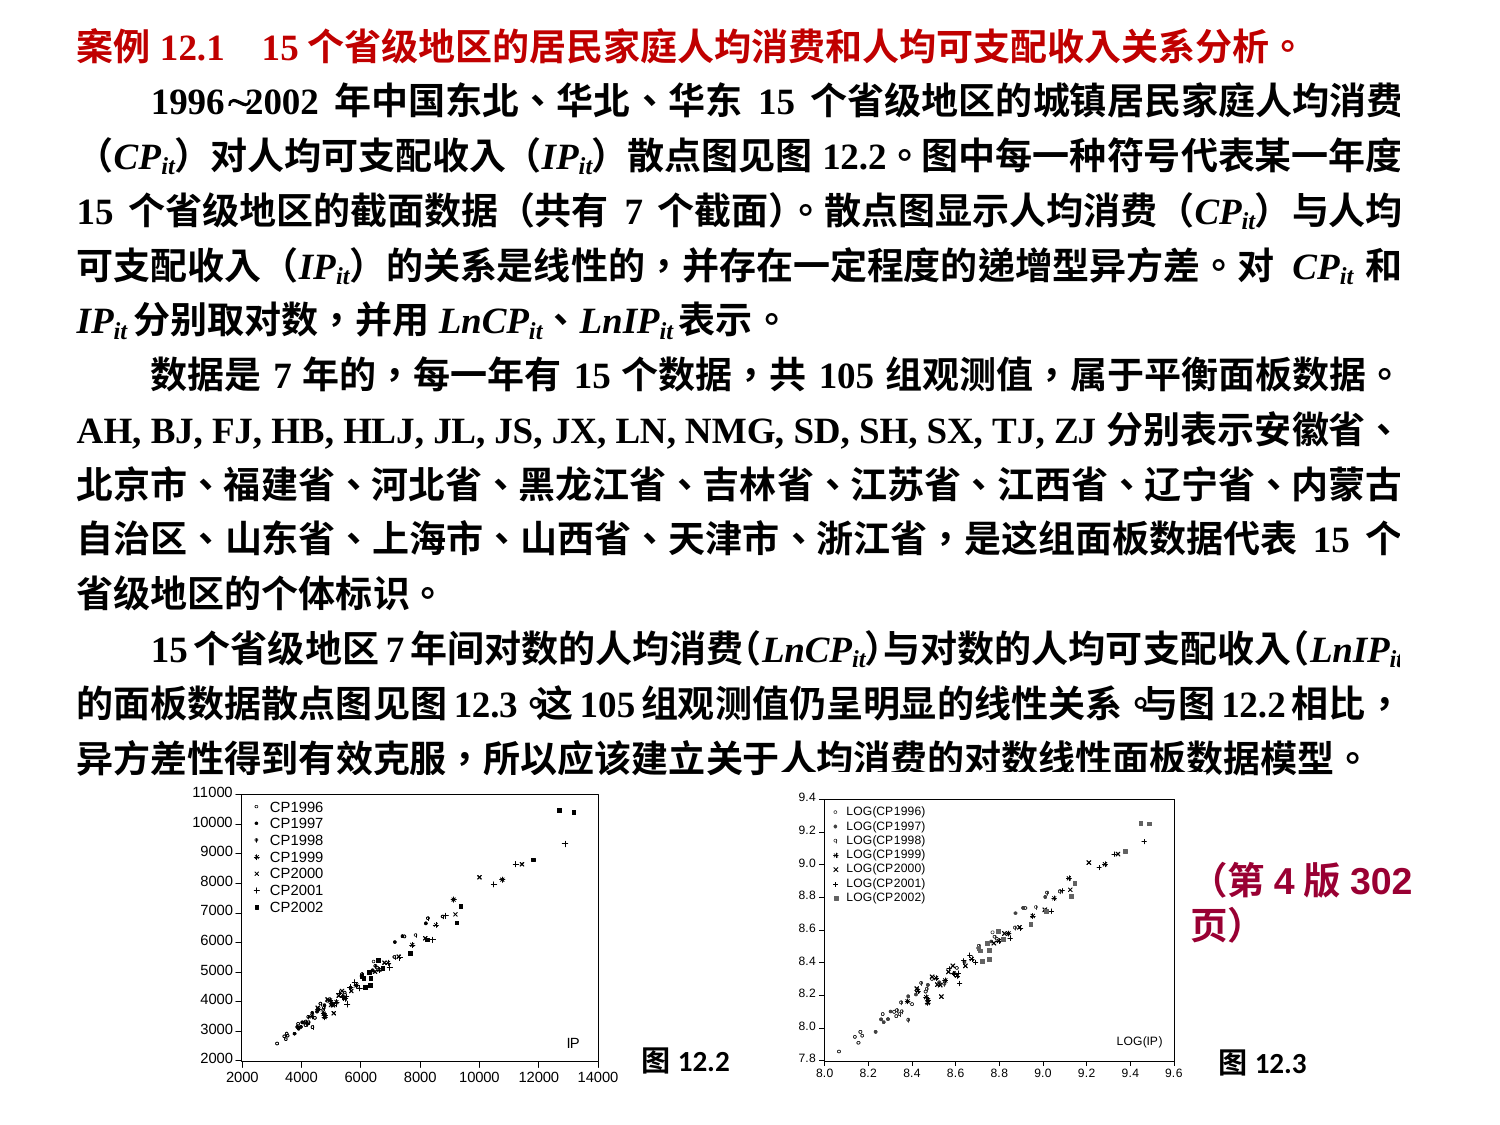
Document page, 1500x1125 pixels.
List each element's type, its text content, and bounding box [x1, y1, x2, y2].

picture [76, 18, 1400, 1104]
text_box 图12.2 [627, 1035, 745, 1085]
text_box 图12.3 [1210, 1036, 1322, 1087]
text_box （第4版302页） [1210, 849, 1471, 955]
